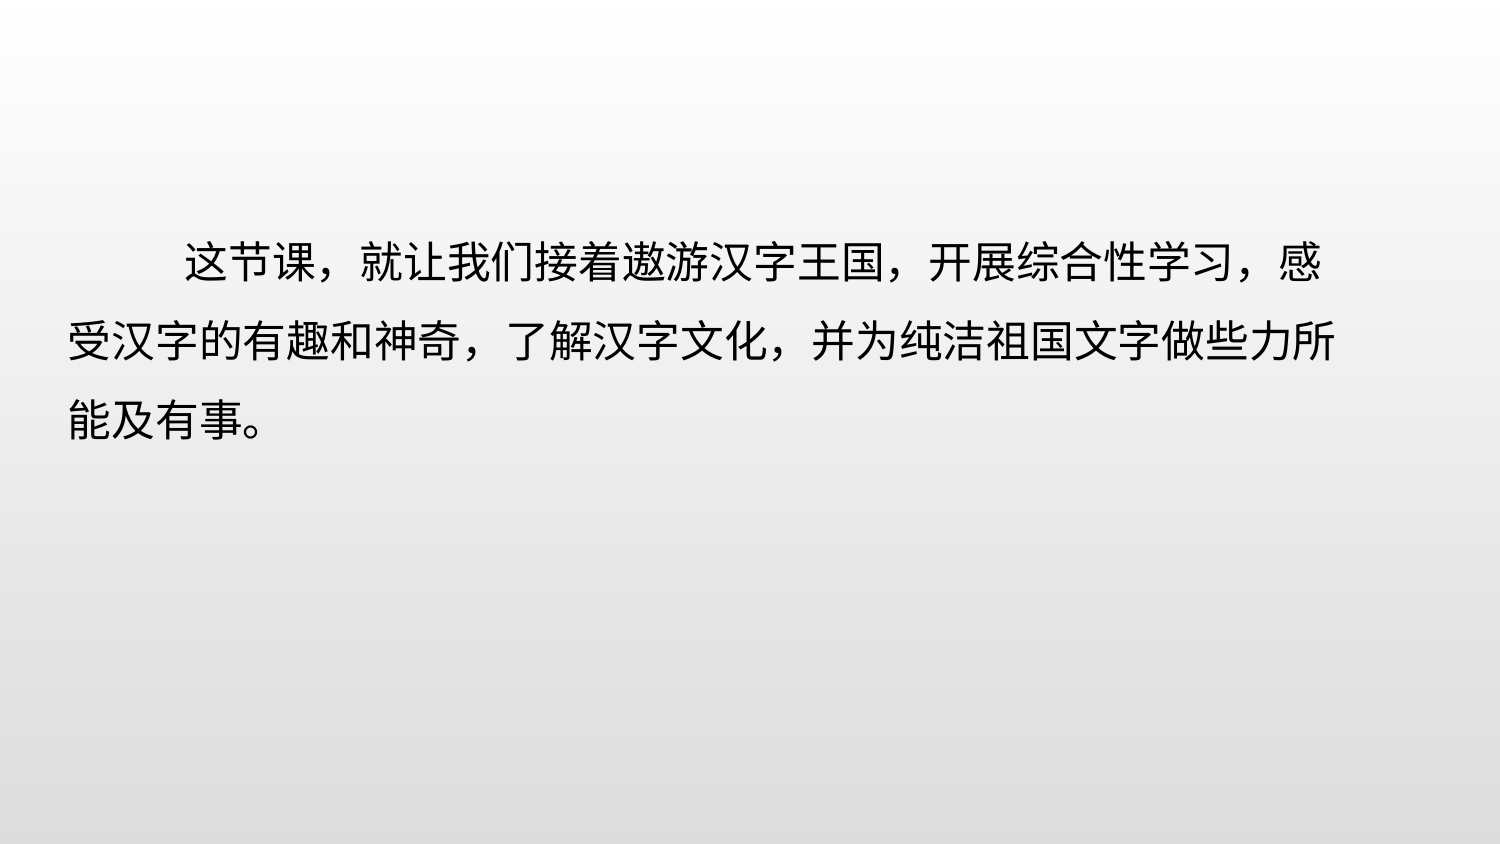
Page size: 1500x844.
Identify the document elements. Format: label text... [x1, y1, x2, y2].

text_box 这节课，就让我们接着遨游汉字王国，开展综合性学习，感受汉字的有趣和神奇，了解汉字文化，并为纯洁祖国文字做些力所能及有事。 [56, 150, 1361, 451]
